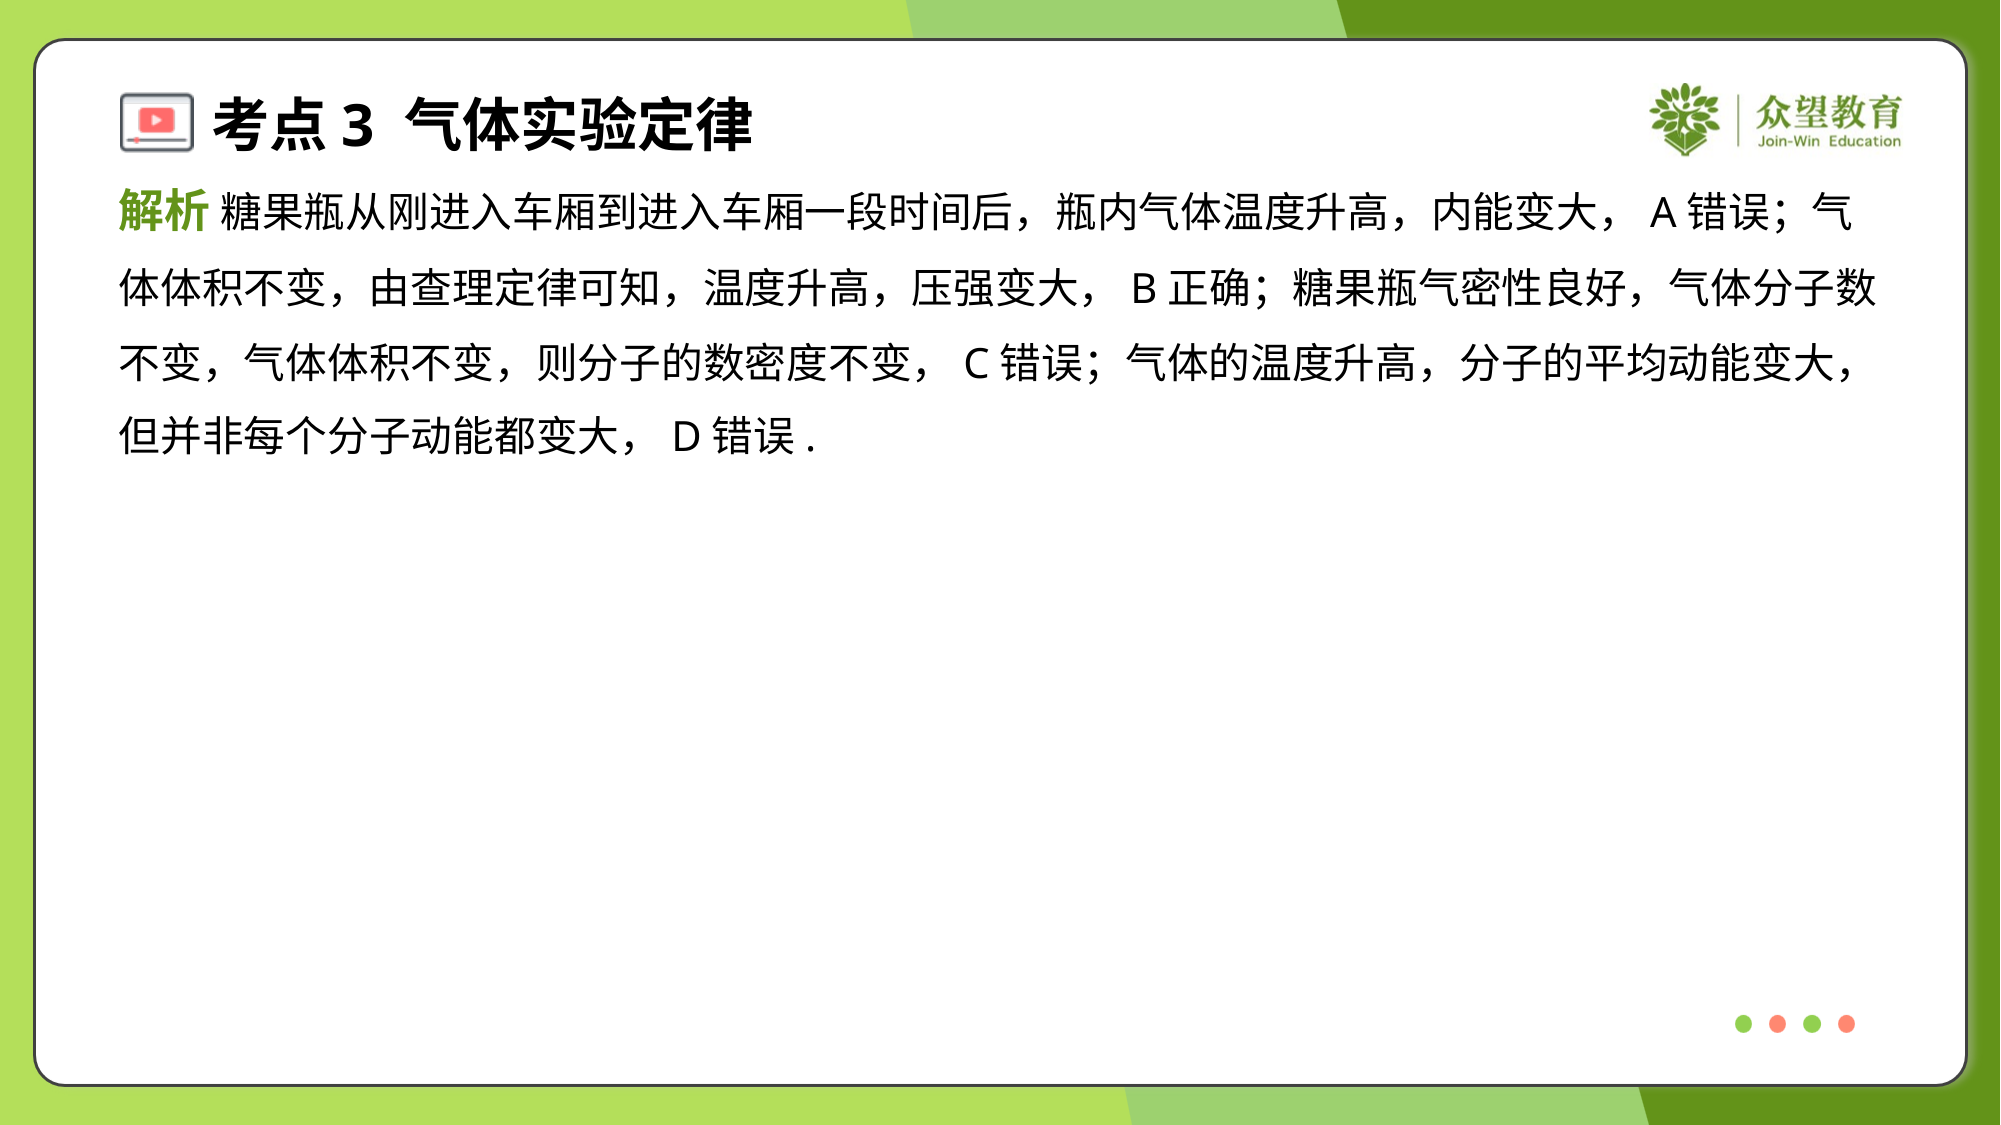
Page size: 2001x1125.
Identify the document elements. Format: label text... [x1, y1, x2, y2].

picture [0, 0, 2000, 1125]
text_box 解析 糖果瓶从刚进入车厢到进入车厢一段时间后，瓶内气体温度升高，内能变大，A错误；气 体体积不变，由查理定律可知，温度升高，压强变大，B正确；糖果瓶气密性良好，气体分子数 不变，气体体积不变，则分子的数密度不变，C错误；气体的温度升高，分子的平均动能变大， 但并非每个分子动能都变大，D错误. [118, 159, 1883, 452]
